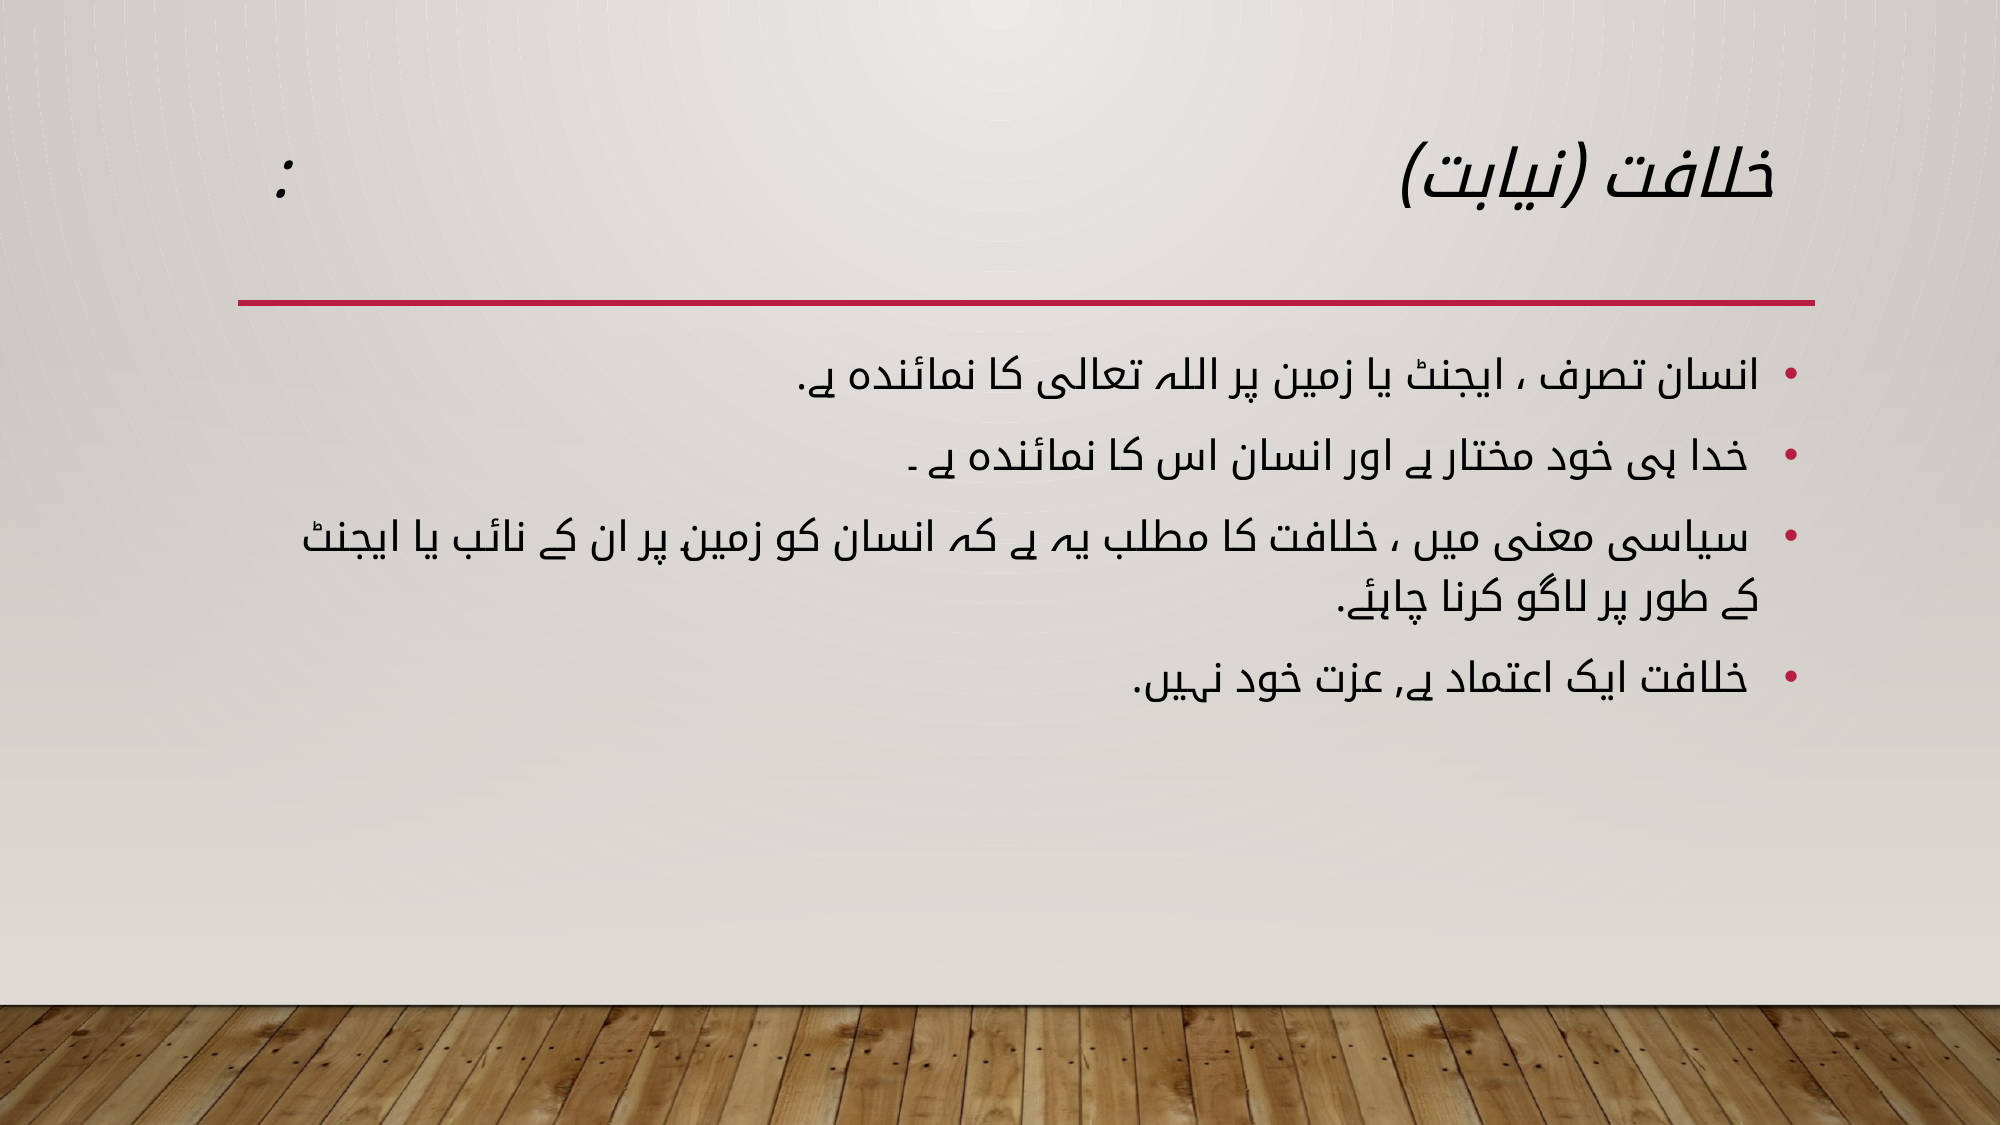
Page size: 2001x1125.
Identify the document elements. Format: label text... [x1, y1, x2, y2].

picture [0, 1005, 2000, 1125]
list انسان تصرف ، ایجنٹ یا زمین پر اللہ تعالی کا نمائندہ ہے. خدا ہی خود مختار ہے اور انسان اس کا نمائندہ ہے ۔ سیاسی معنی میں ، خلافت کا مطلب یہ ہے کہ انسان کو زمین پر ان کے نائب یا ایجنٹ کے طور پر لاگو کرنا چاہئے. خلافت ایک اعتماد ہے, عزت خود نہیں. [238, 330, 1814, 897]
title خلافت (نیابت) : [238, 131, 1814, 305]
